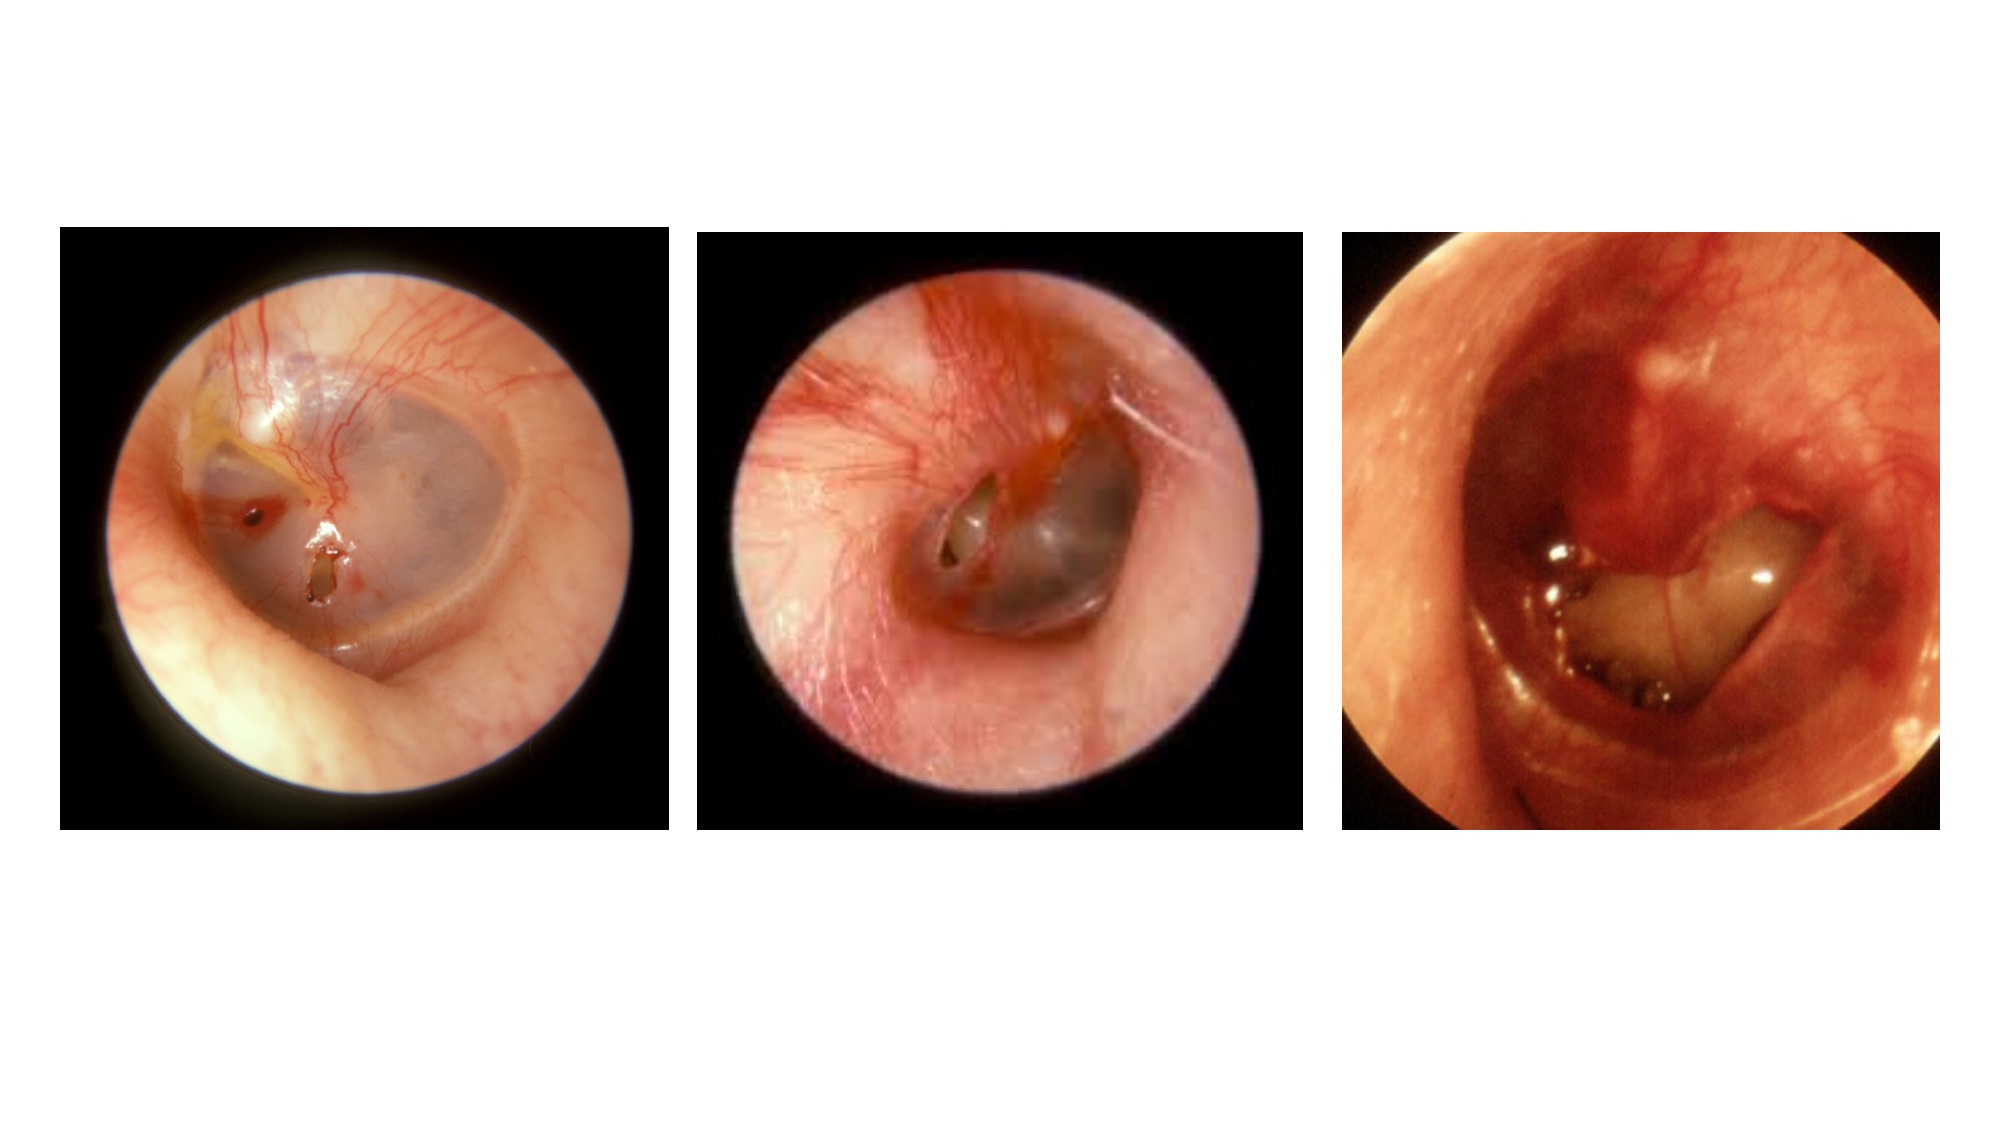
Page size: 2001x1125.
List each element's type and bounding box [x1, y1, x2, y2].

picture [1342, 232, 1940, 830]
picture [697, 232, 1303, 830]
picture [60, 227, 669, 830]
